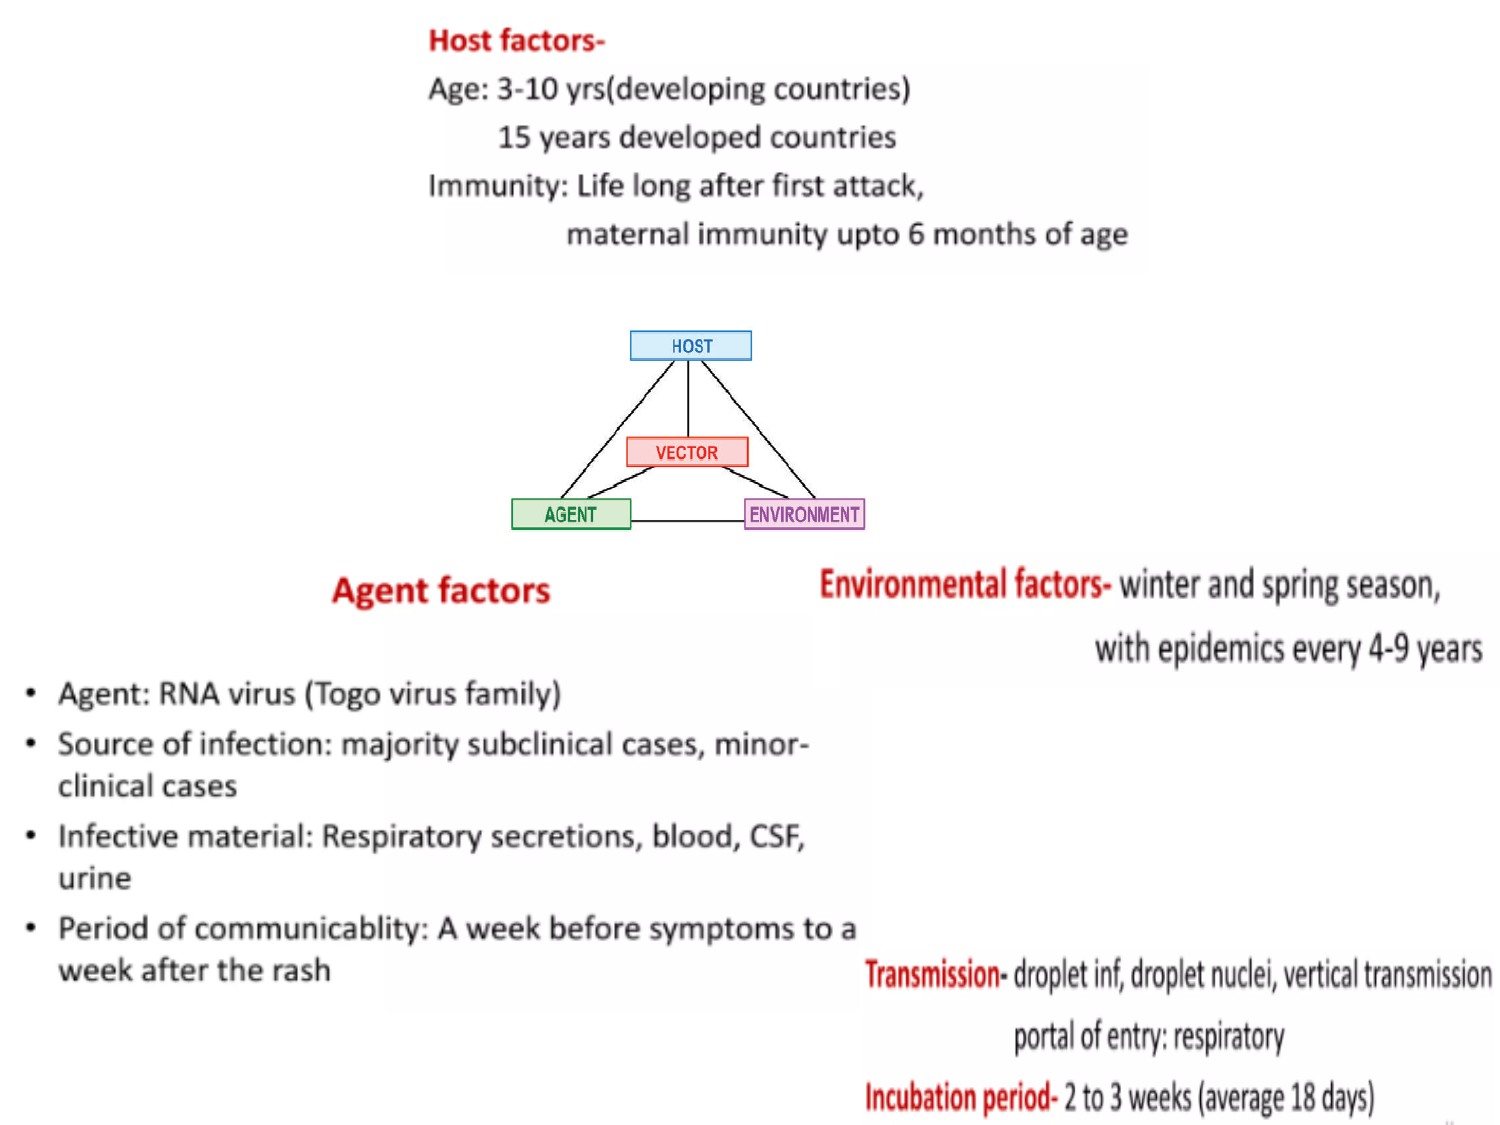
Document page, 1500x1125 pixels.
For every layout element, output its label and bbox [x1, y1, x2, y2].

picture [412, 15, 1149, 276]
picture [499, 312, 876, 540]
picture [0, 553, 1500, 1125]
